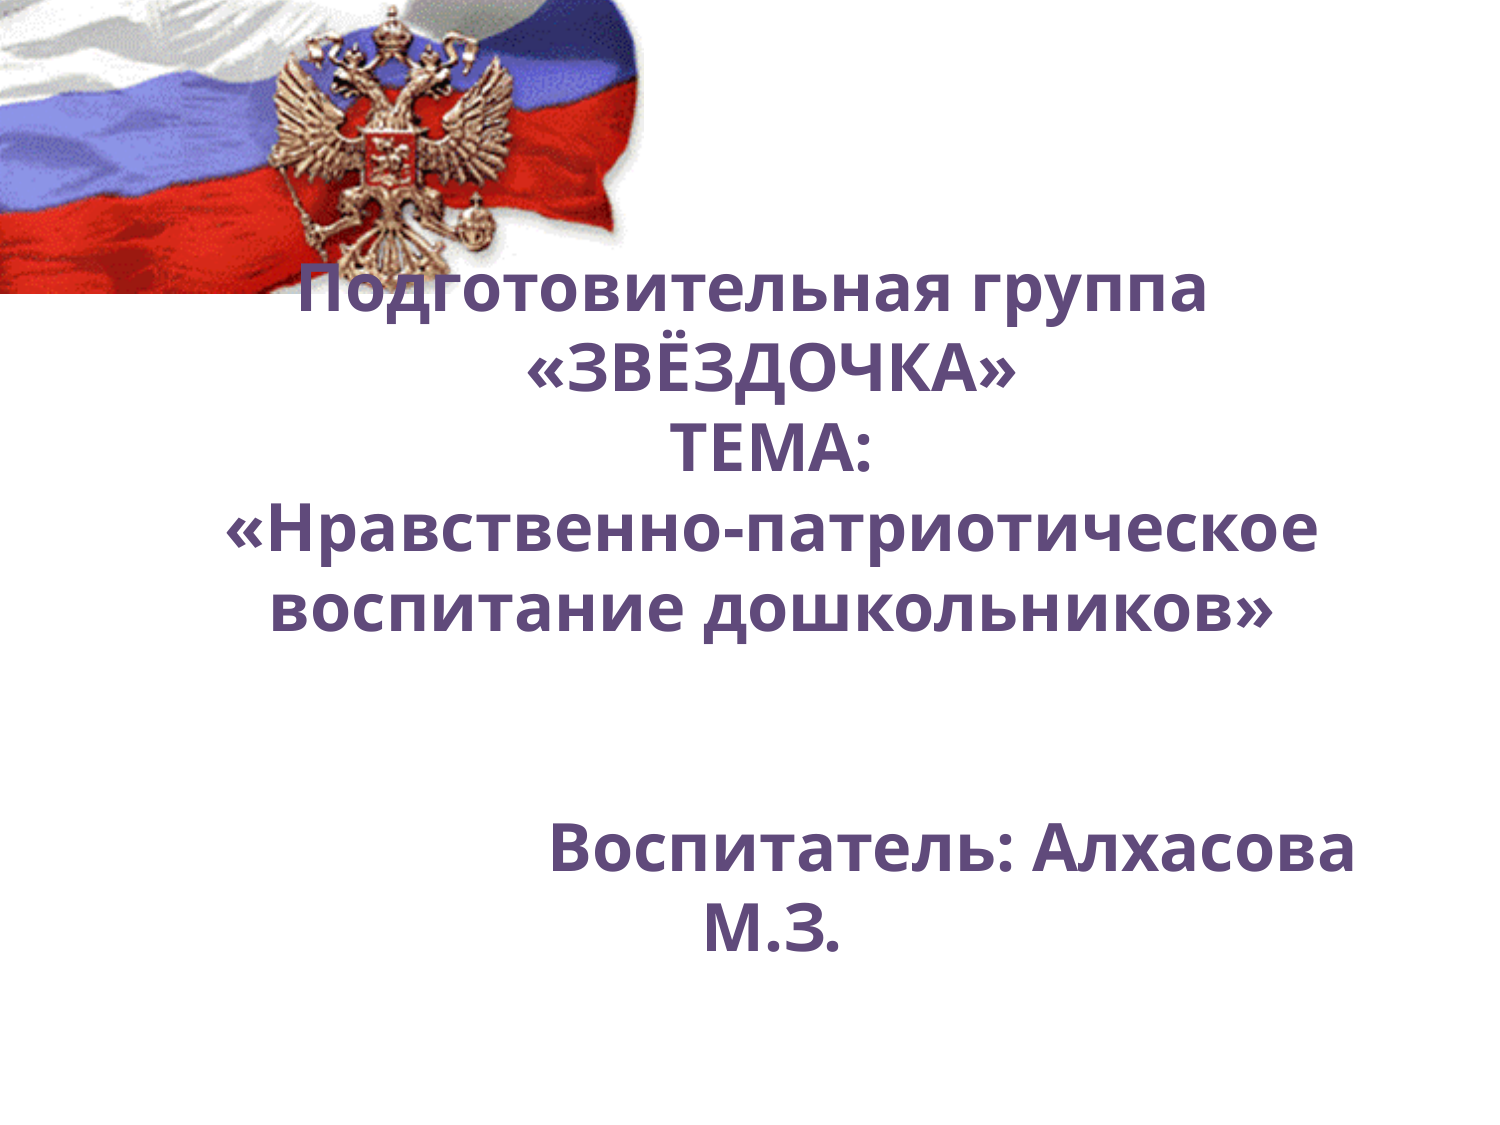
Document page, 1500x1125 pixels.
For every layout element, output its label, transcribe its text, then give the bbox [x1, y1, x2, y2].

title Подготовительная группа «ЗВЁЗДОЧКА» ТЕМА: «Нравственно-патриотическое воспитание дошкольников» Воспитатель: Алхасова М.З. [29, 316, 1459, 973]
picture [0, 0, 644, 295]
